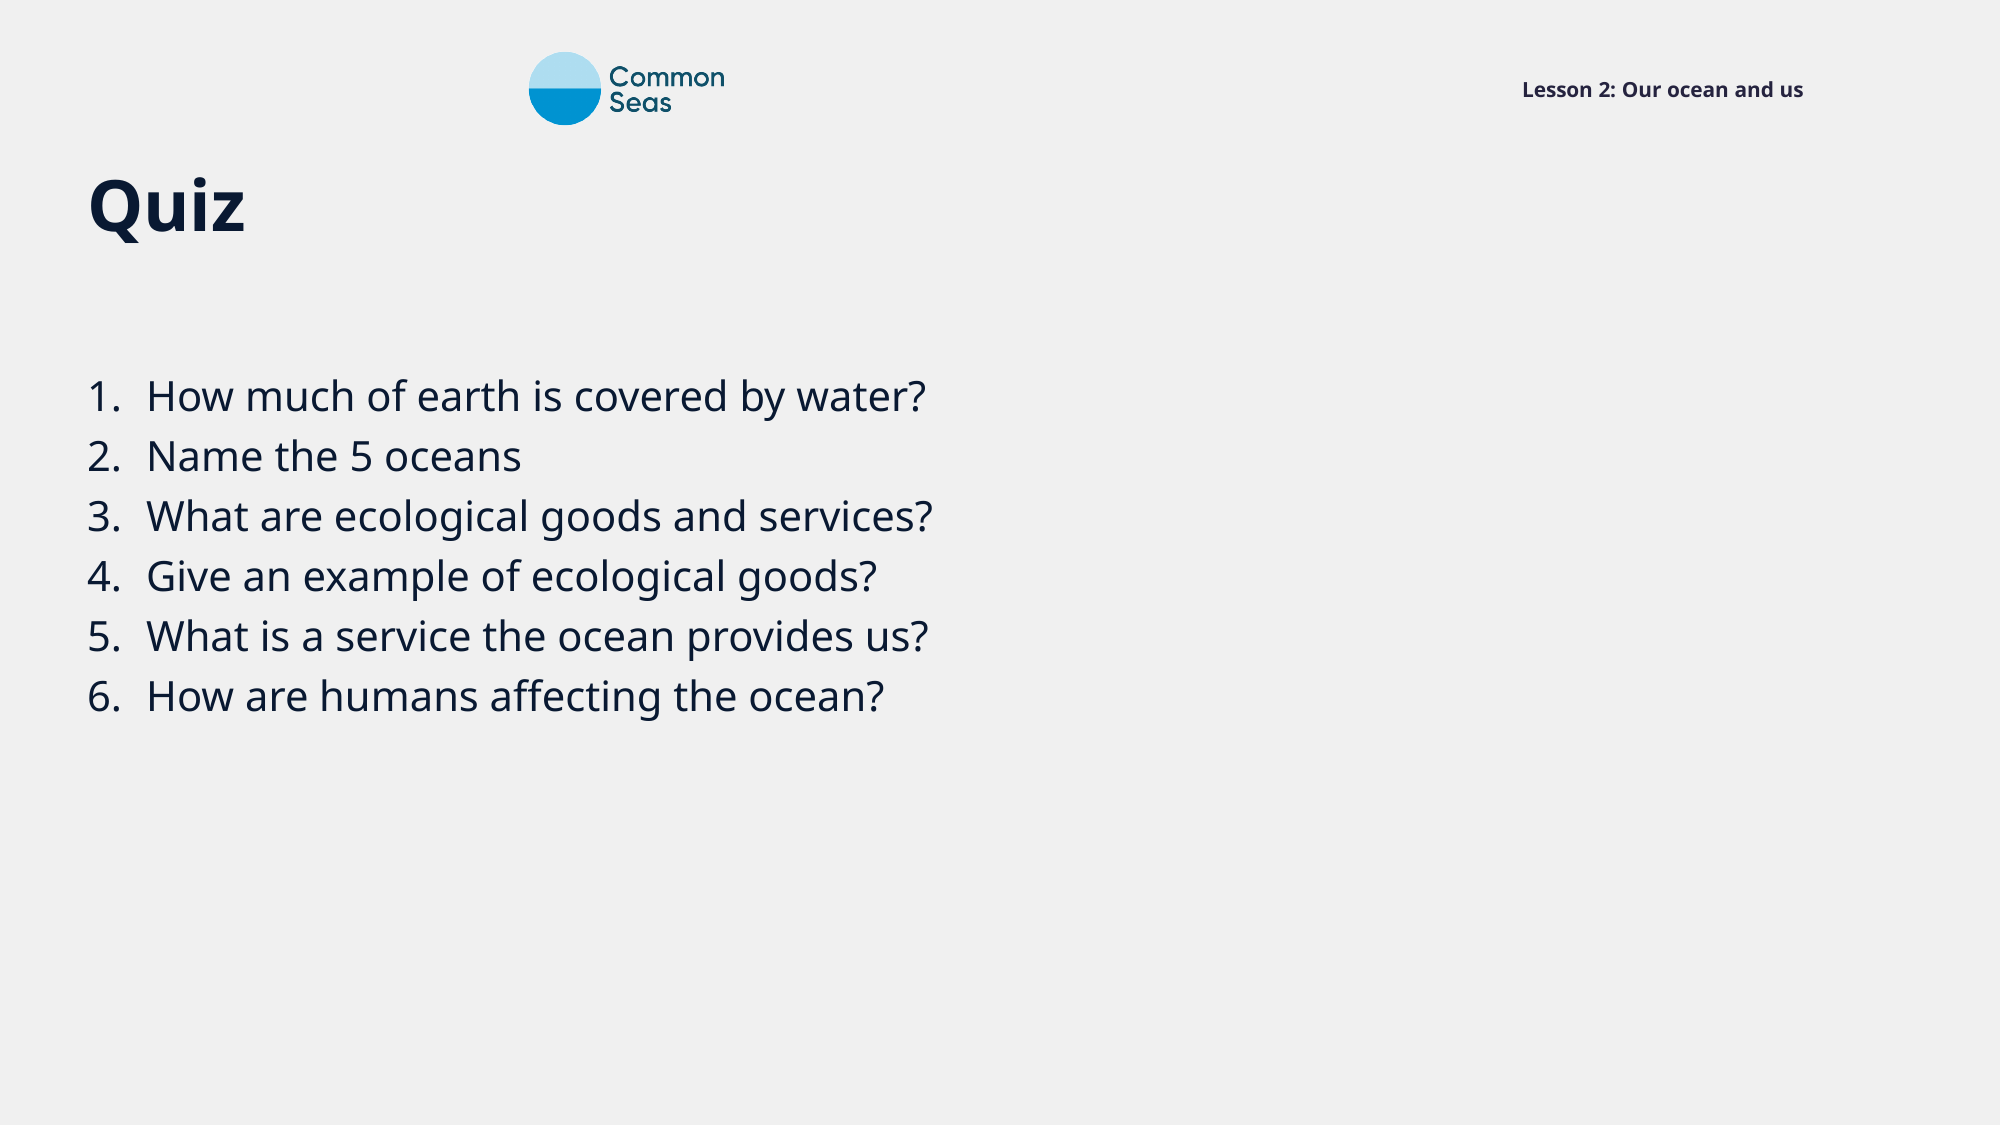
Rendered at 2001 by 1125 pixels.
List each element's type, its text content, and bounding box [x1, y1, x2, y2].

list Quiz [79, 162, 1239, 345]
title Lesson 2: Our ocean and us [999, 67, 1812, 114]
list How much of earth is covered by water? Name the 5 oceans What are ecological goods and services? Give an example of ecological goods? What is a service the ocean provides us? How are humans affecting the ocean? [78, 352, 1442, 728]
picture [522, 49, 732, 128]
